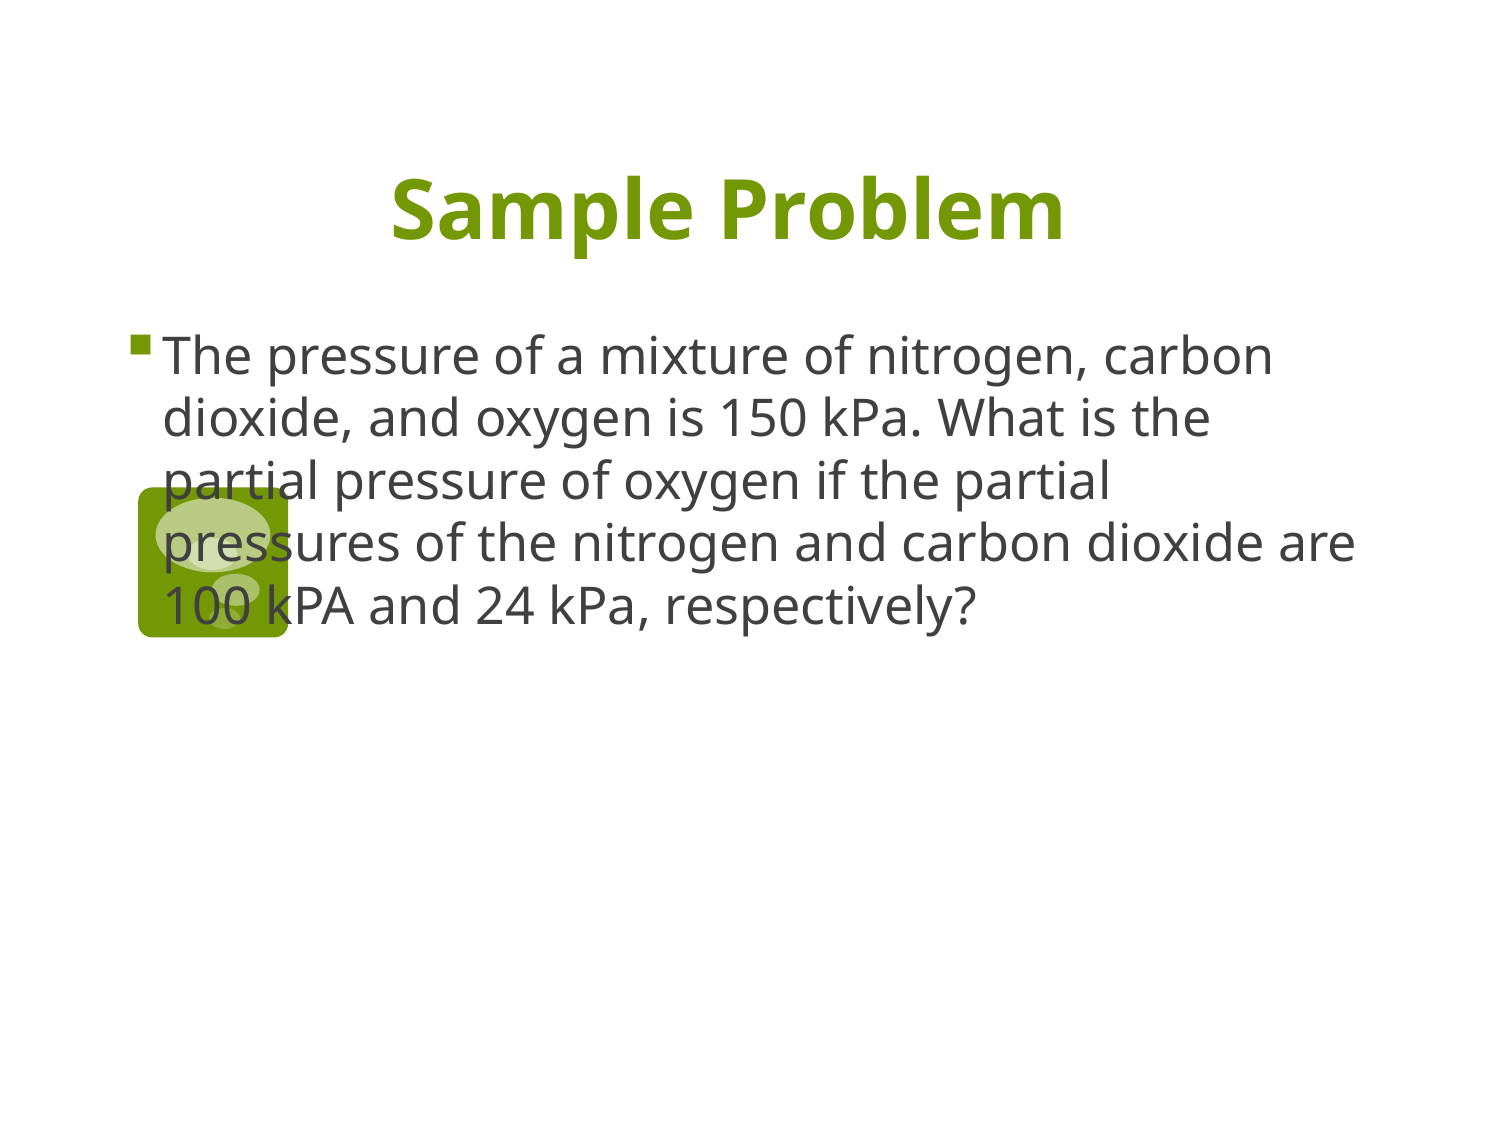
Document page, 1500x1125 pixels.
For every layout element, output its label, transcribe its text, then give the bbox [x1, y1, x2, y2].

title Sample Problem [323, 76, 1135, 264]
list The pressure of a mixture of nitrogen, carbon dioxide, and oxygen is 150 kPa. What is the partial pressure of oxygen if the partial pressures of the nitrogen and carbon dioxide are 100 kPA and 24 kPa, respectively? [110, 314, 1374, 1040]
